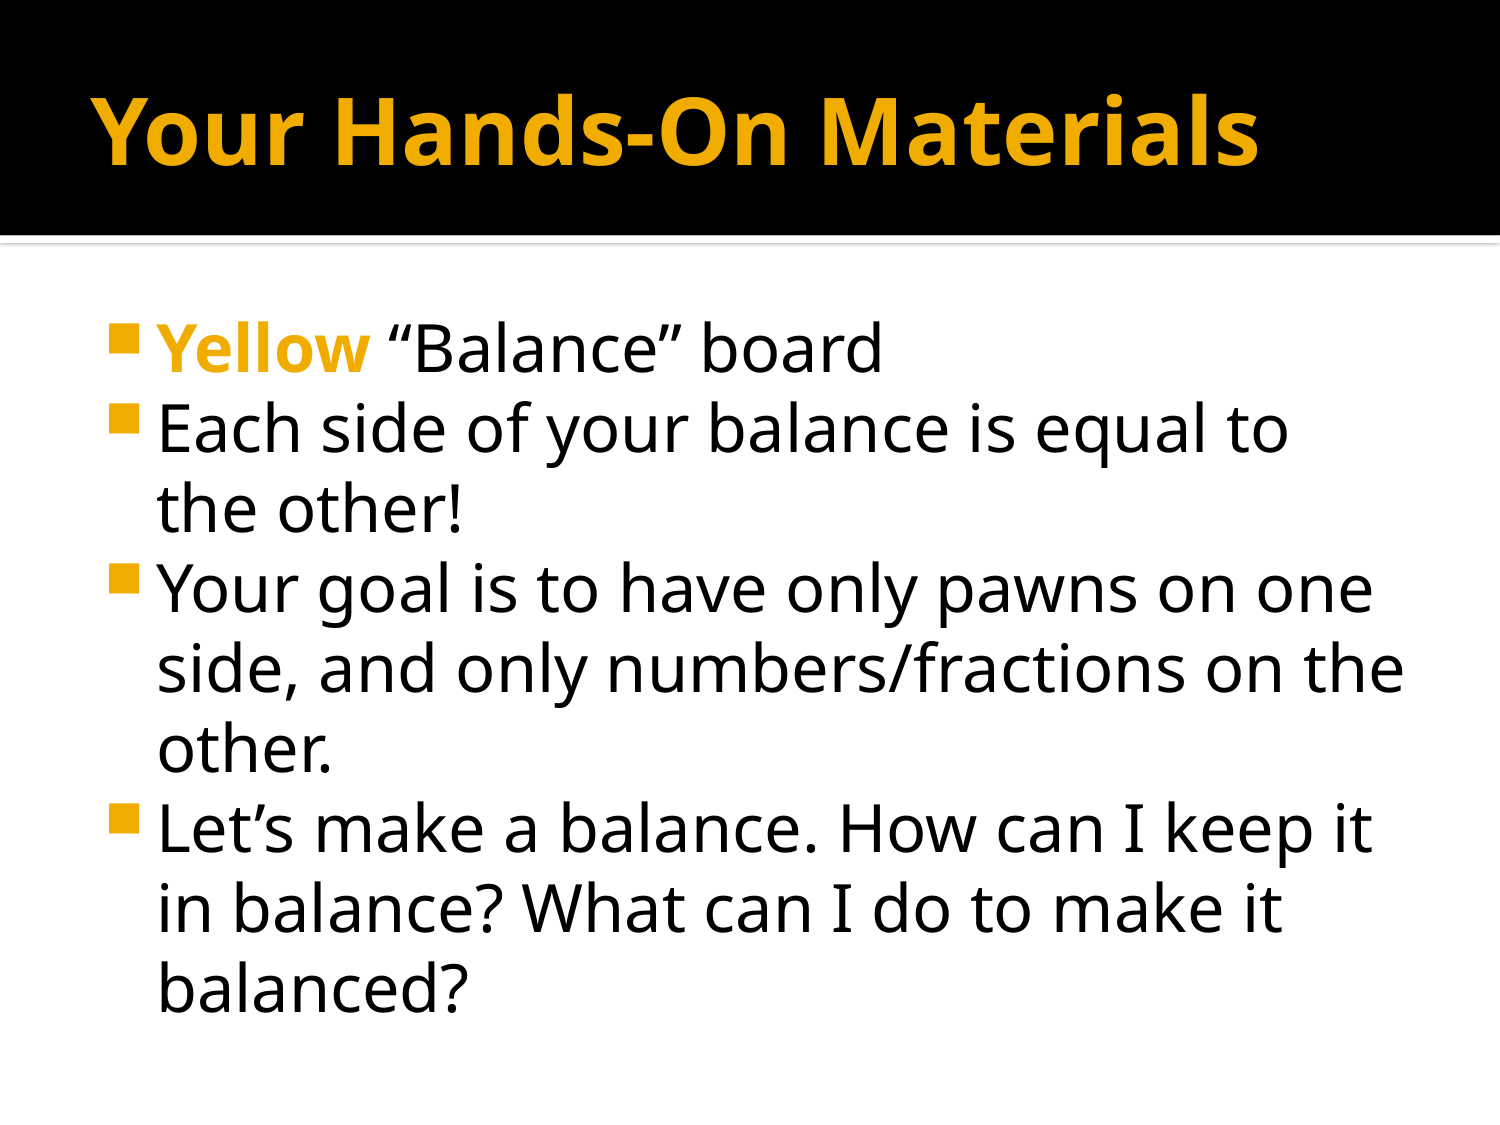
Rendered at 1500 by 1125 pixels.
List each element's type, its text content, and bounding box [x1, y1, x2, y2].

title Your Hands-On Materials [75, 25, 1425, 231]
list Yellow “Balance” board Each side of your balance is equal to the other! Your goal is to have only pawns on one side, and only numbers/fractions on the other. Let’s make a balance. How can I keep it in balance? What can I do to make it balanced? [75, 291, 1425, 1050]
